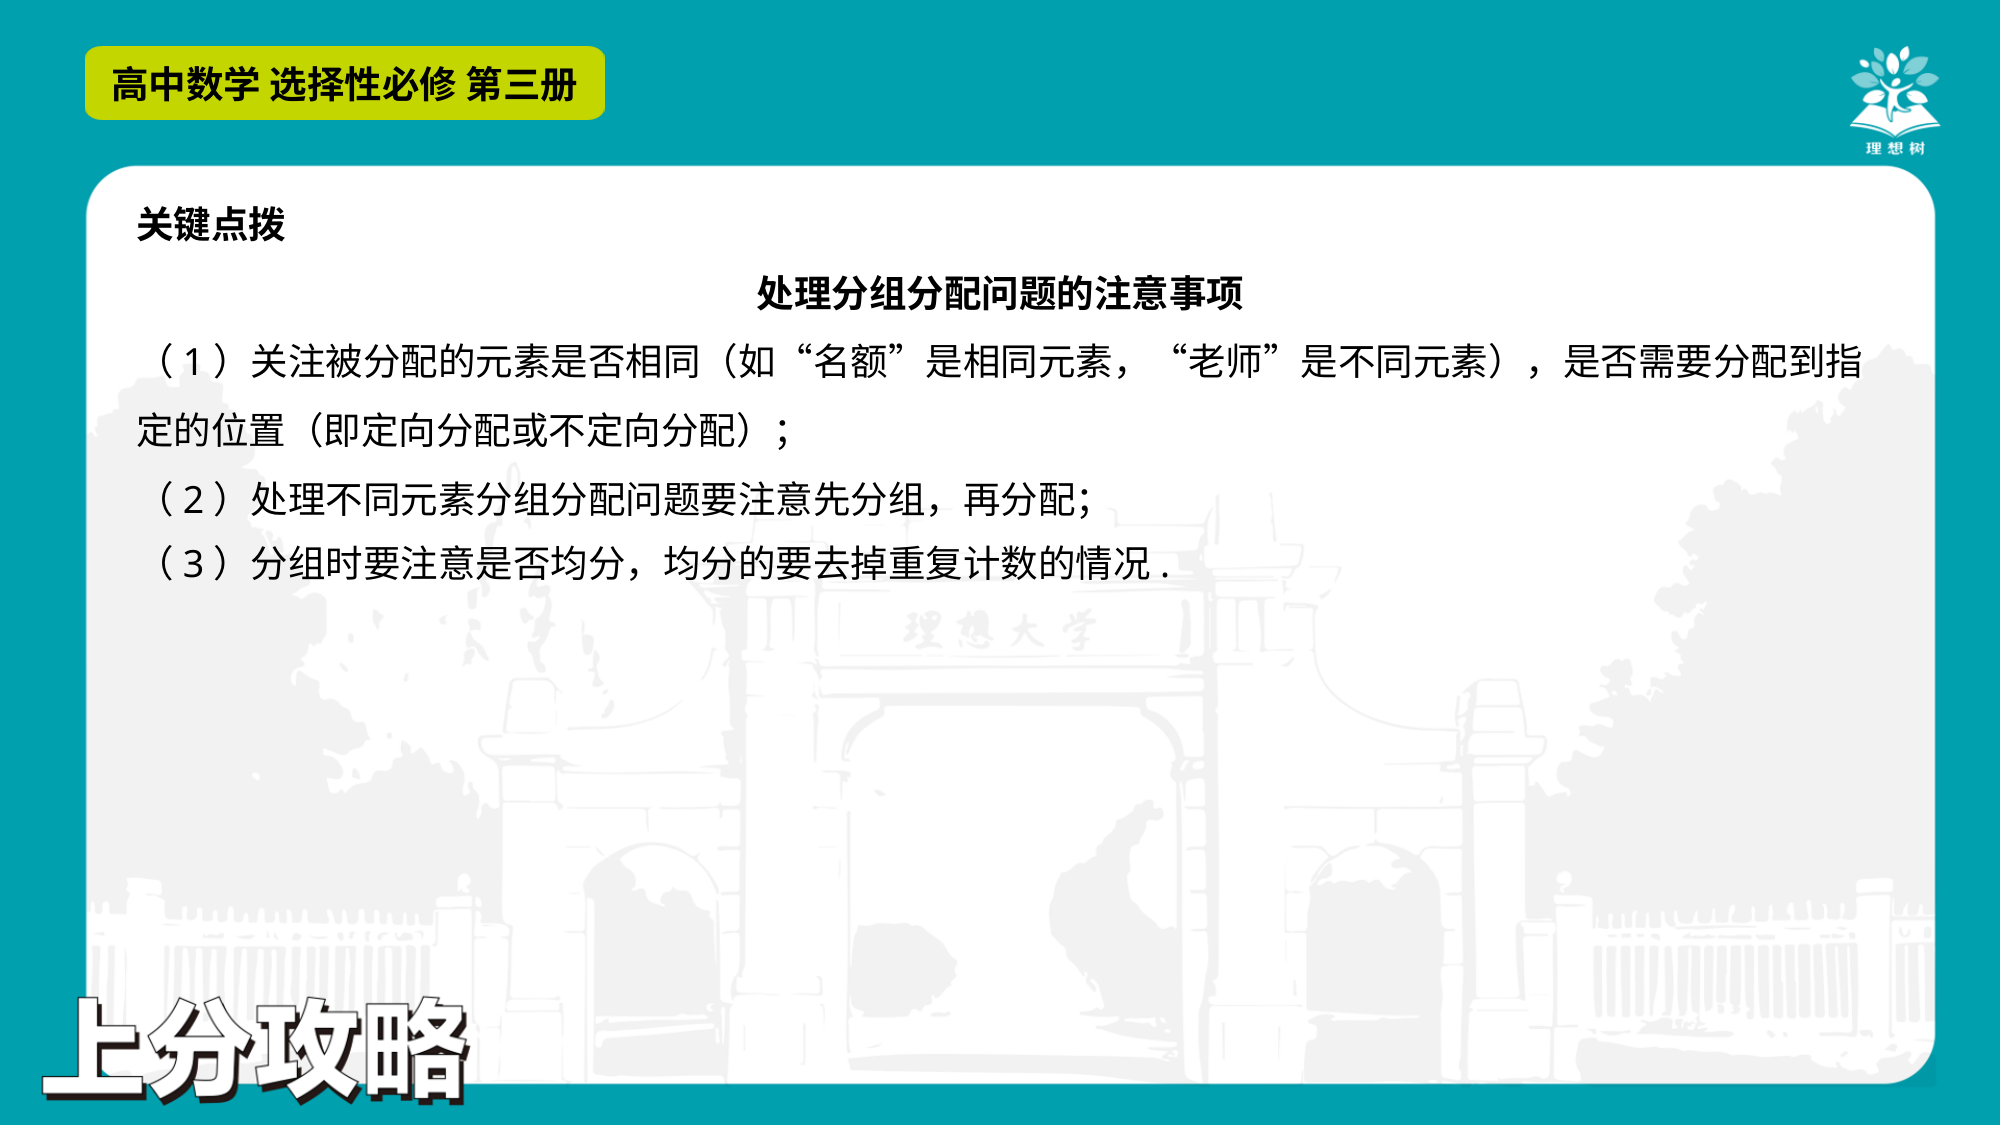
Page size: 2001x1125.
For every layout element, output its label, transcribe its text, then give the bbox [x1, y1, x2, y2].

picture [0, 0, 2000, 1125]
text_box 关键点拨 处理分组分配问题的注意事项 （1）关注被分配的元素是否相同（如“名额”是相同元素，“老师”是不同元素），是否需要分配到指 定的位置（即定向分配或不定向分配）； （2）处理不同元素分组分配问题要注意先分组，再分配； （3）分组时要注意是否均分，均分的要去掉重复计数的情况. [136, 177, 1865, 579]
